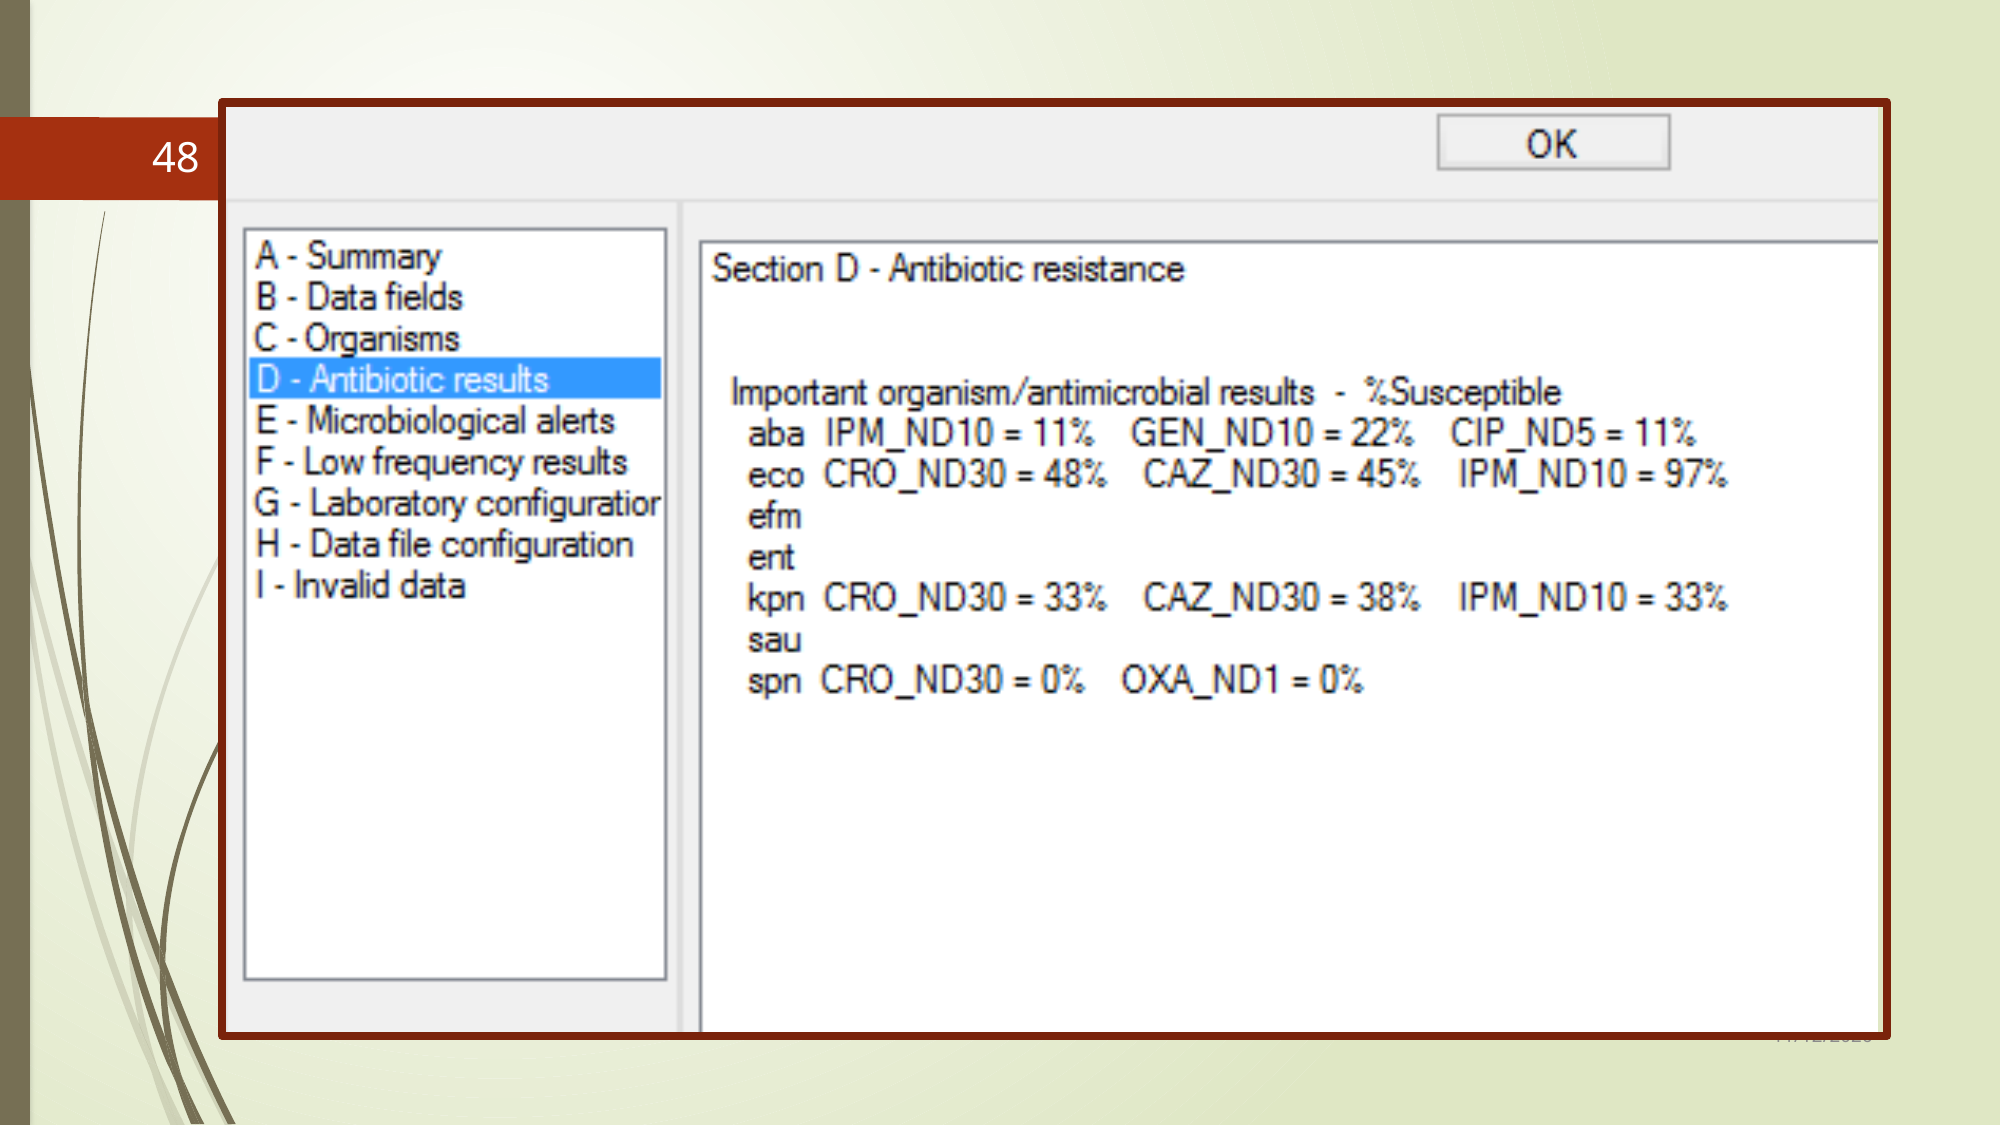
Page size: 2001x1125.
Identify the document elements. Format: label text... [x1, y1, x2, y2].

picture [221, 102, 1878, 1036]
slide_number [1699, 1005, 1888, 1067]
slide_number 48 [87, 129, 216, 190]
text_box [221, 101, 1888, 1005]
